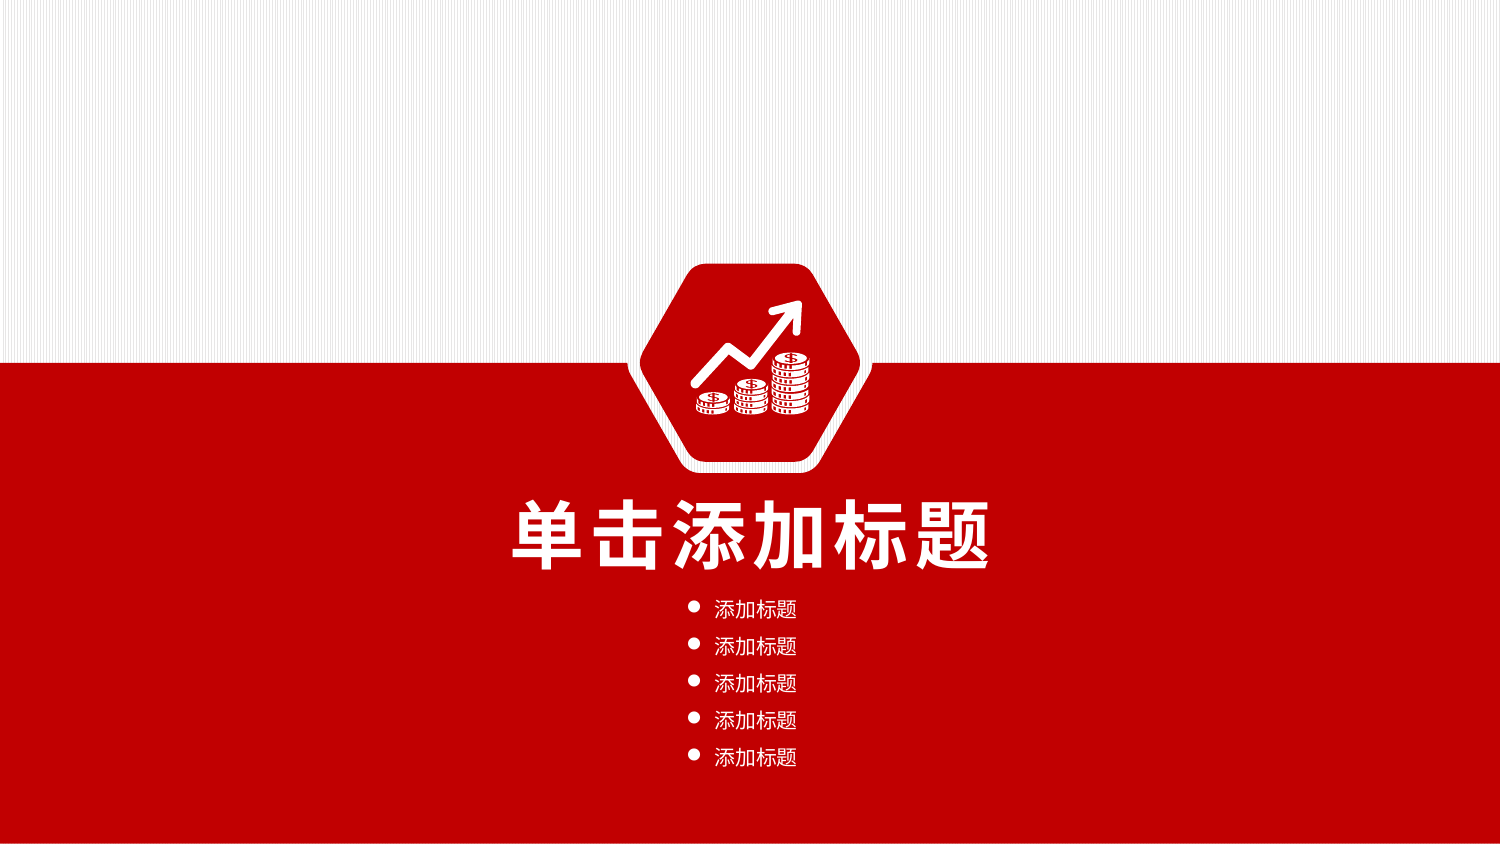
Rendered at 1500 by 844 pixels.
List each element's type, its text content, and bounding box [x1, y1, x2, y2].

text_box 单击添加标题 [467, 482, 1033, 585]
text_box 添加标题 [686, 744, 878, 770]
text_box 添加标题 [686, 707, 878, 733]
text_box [639, 263, 860, 462]
text_box 添加标题 [686, 597, 878, 623]
text_box 添加标题 [686, 633, 878, 659]
text_box [0, 361, 1500, 844]
text_box 添加标题 [686, 670, 878, 696]
